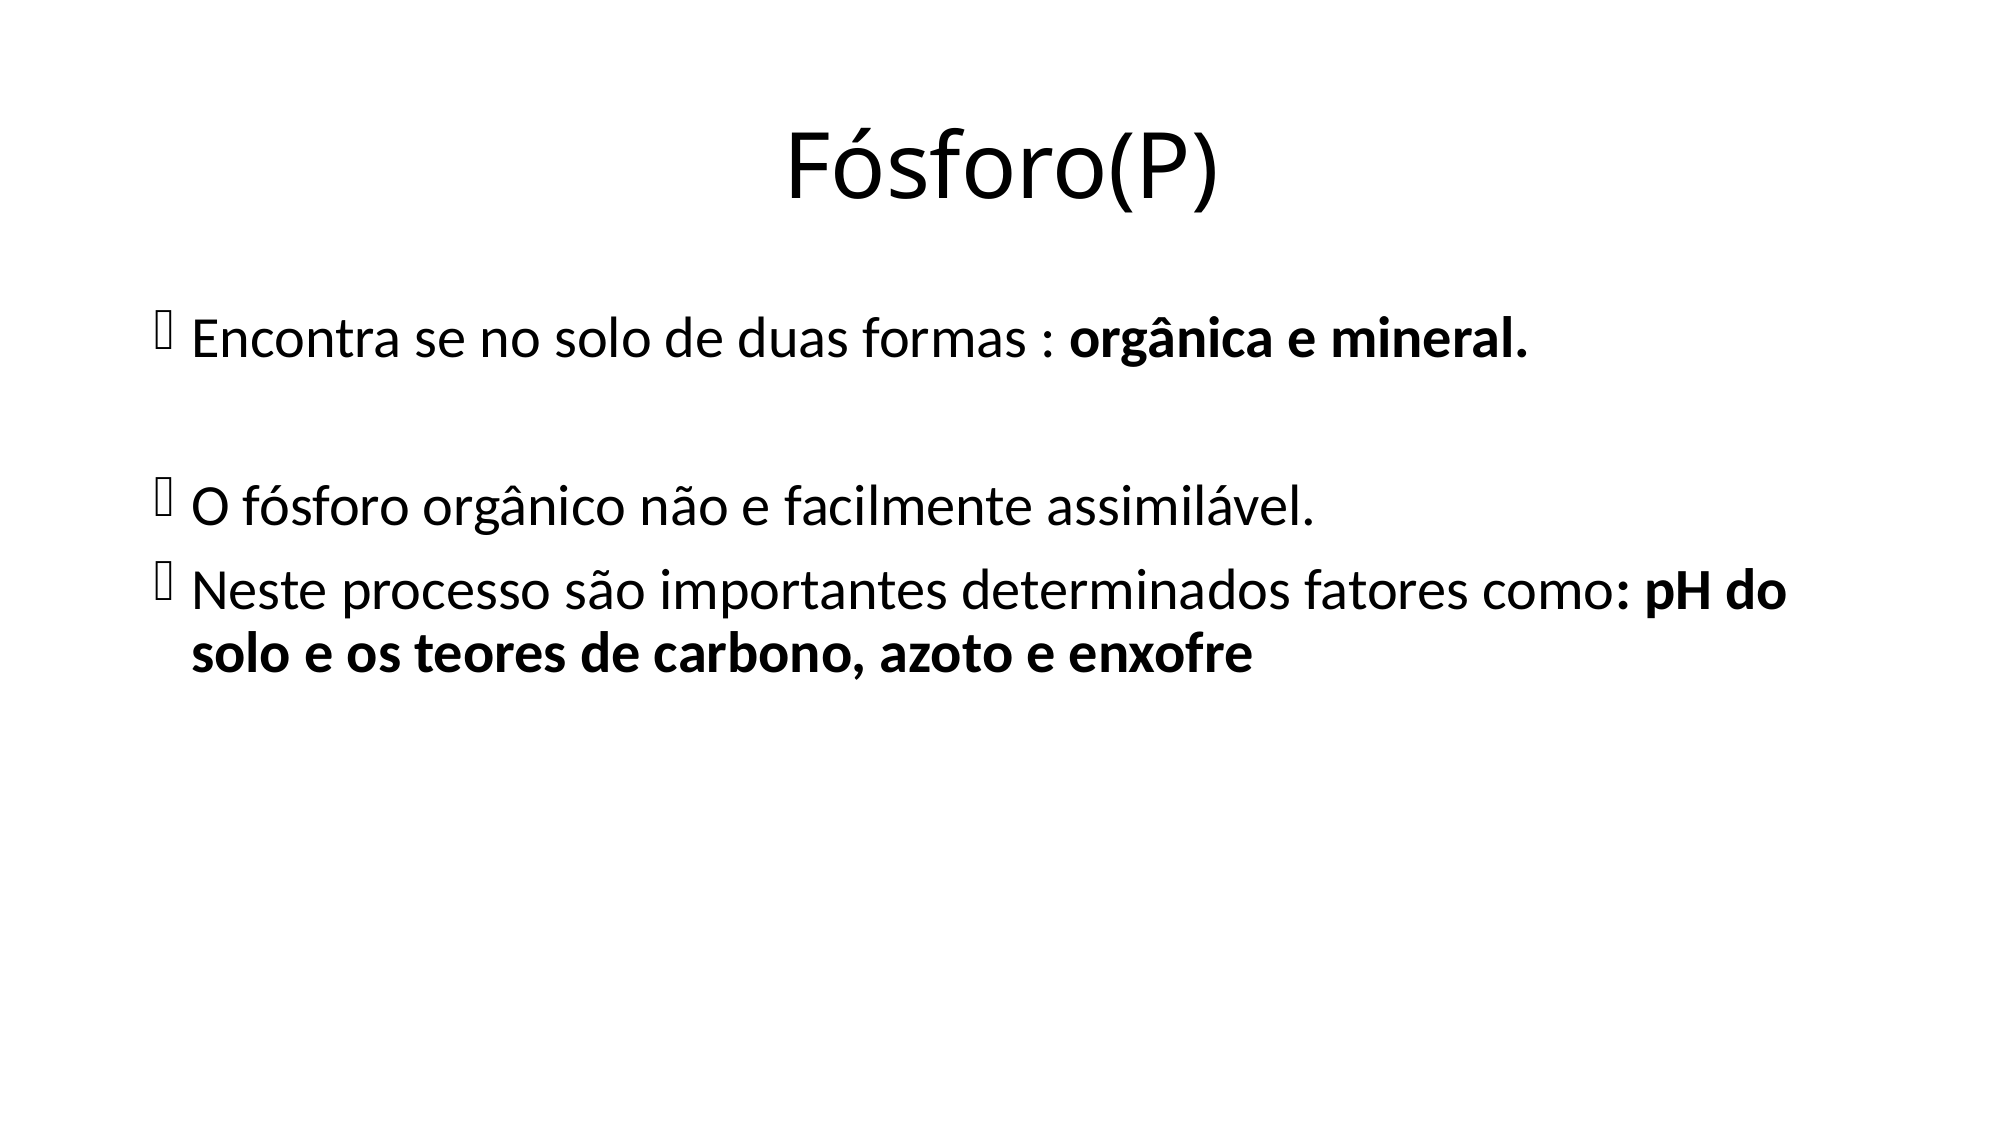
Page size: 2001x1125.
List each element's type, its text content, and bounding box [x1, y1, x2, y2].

title Fósforo(P) [138, 60, 1864, 278]
list Encontra se no solo de duas formas : orgânica e mineral. O fósforo orgânico não e facilmente assimilável. Neste processo são importantes determinados fatores como: pH do solo e os teores de carbono, azoto e enxofre [138, 299, 1864, 1014]
